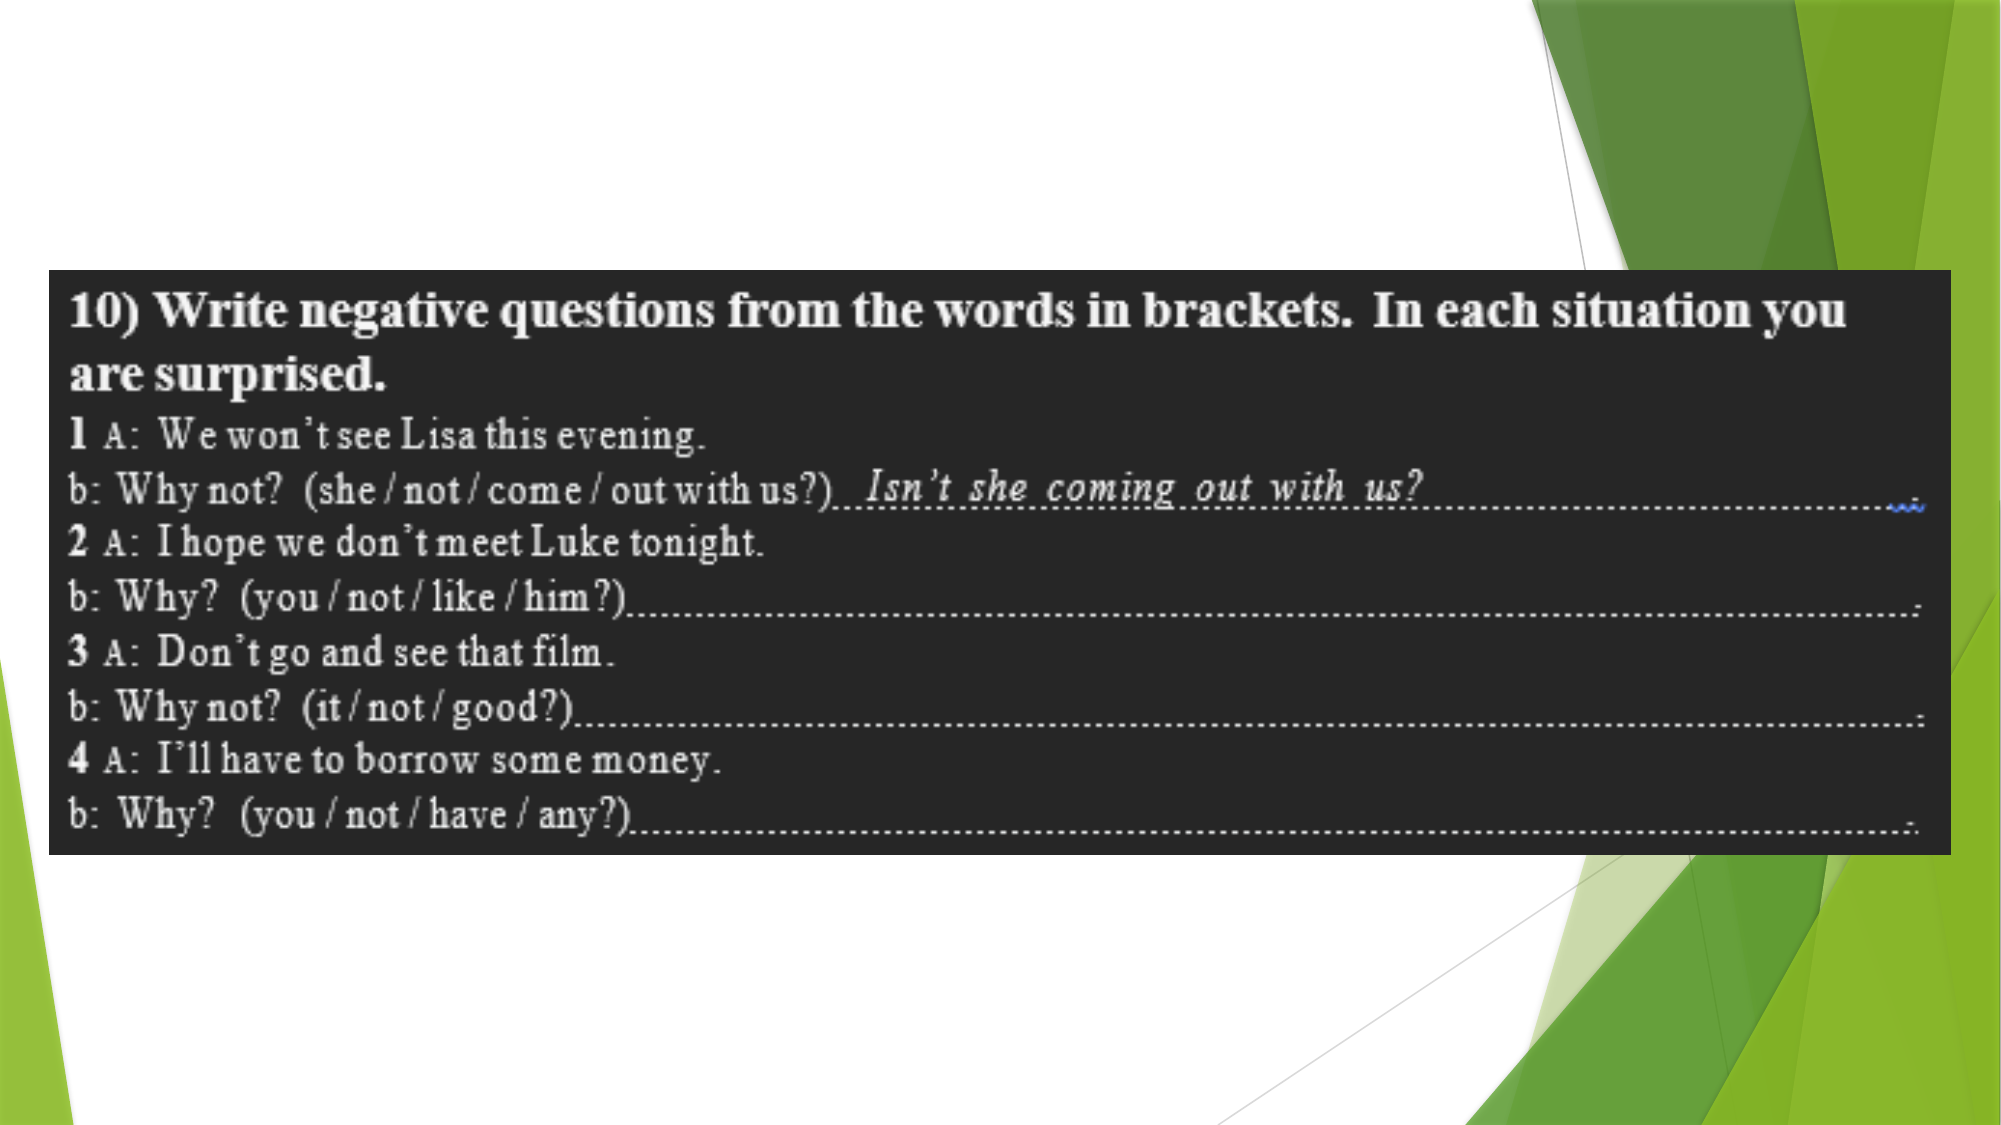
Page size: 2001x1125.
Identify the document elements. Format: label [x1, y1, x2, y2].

picture [49, 269, 1951, 856]
